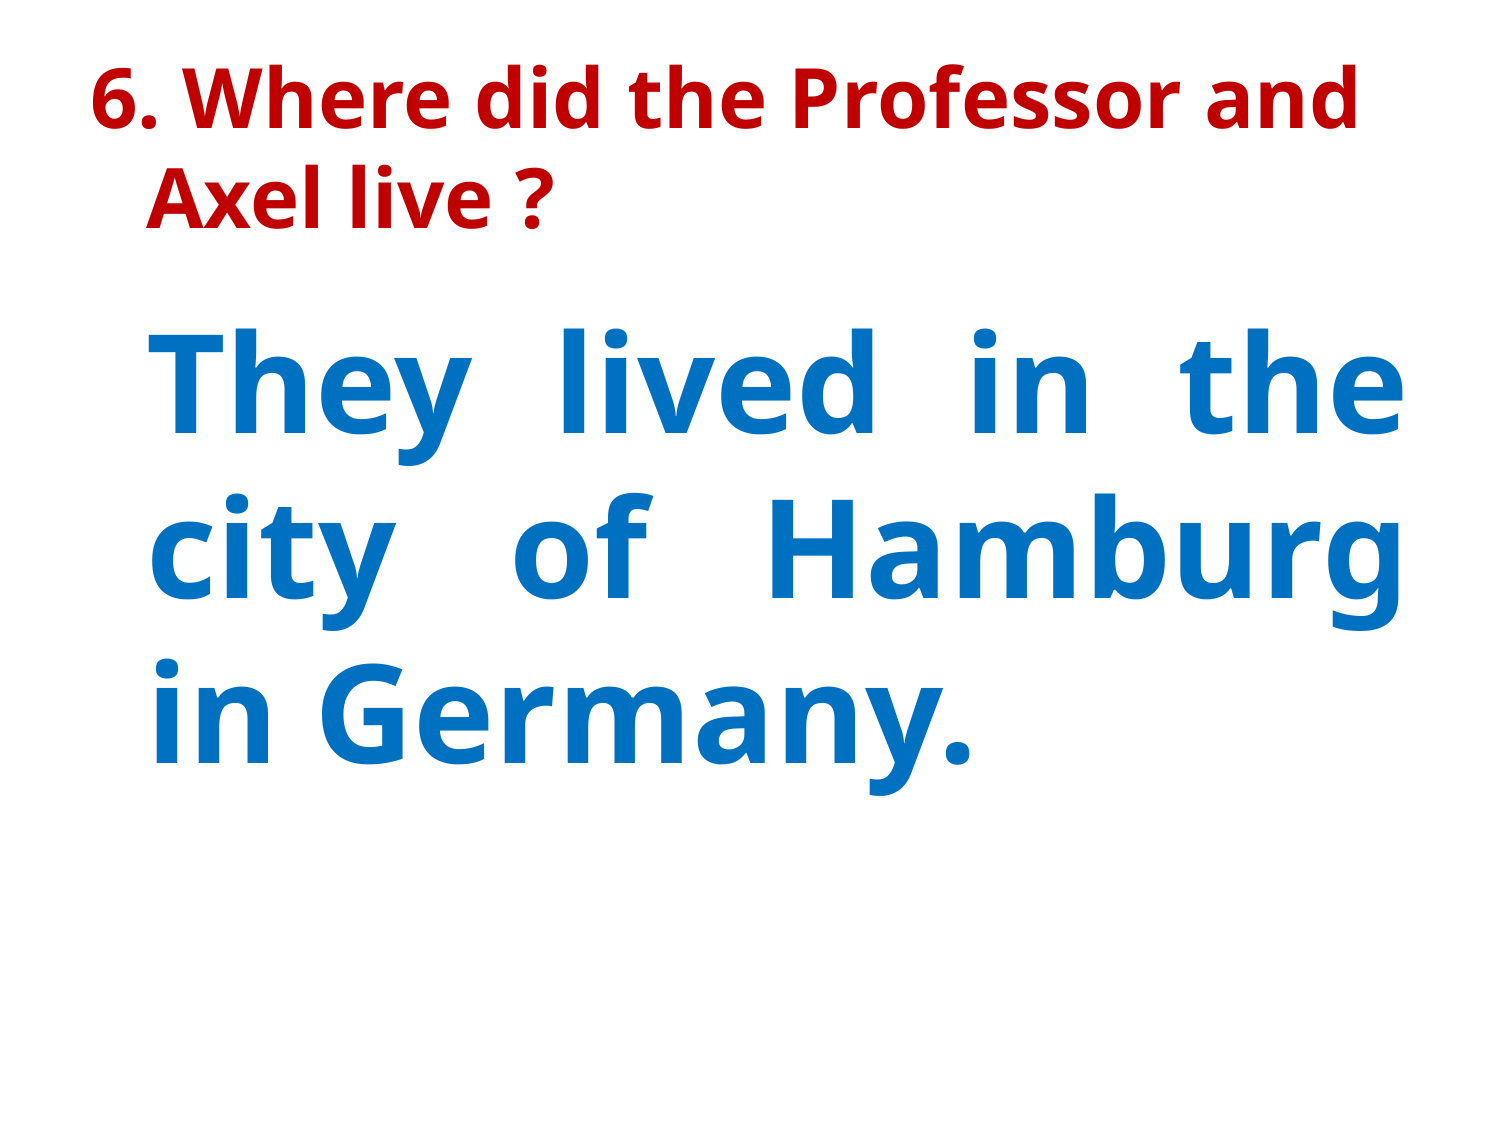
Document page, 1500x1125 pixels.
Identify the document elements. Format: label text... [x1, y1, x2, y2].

list 6. Where did the Professor and Axel live ? They lived in the city of Hamburg in Germany. [75, 37, 1425, 1005]
